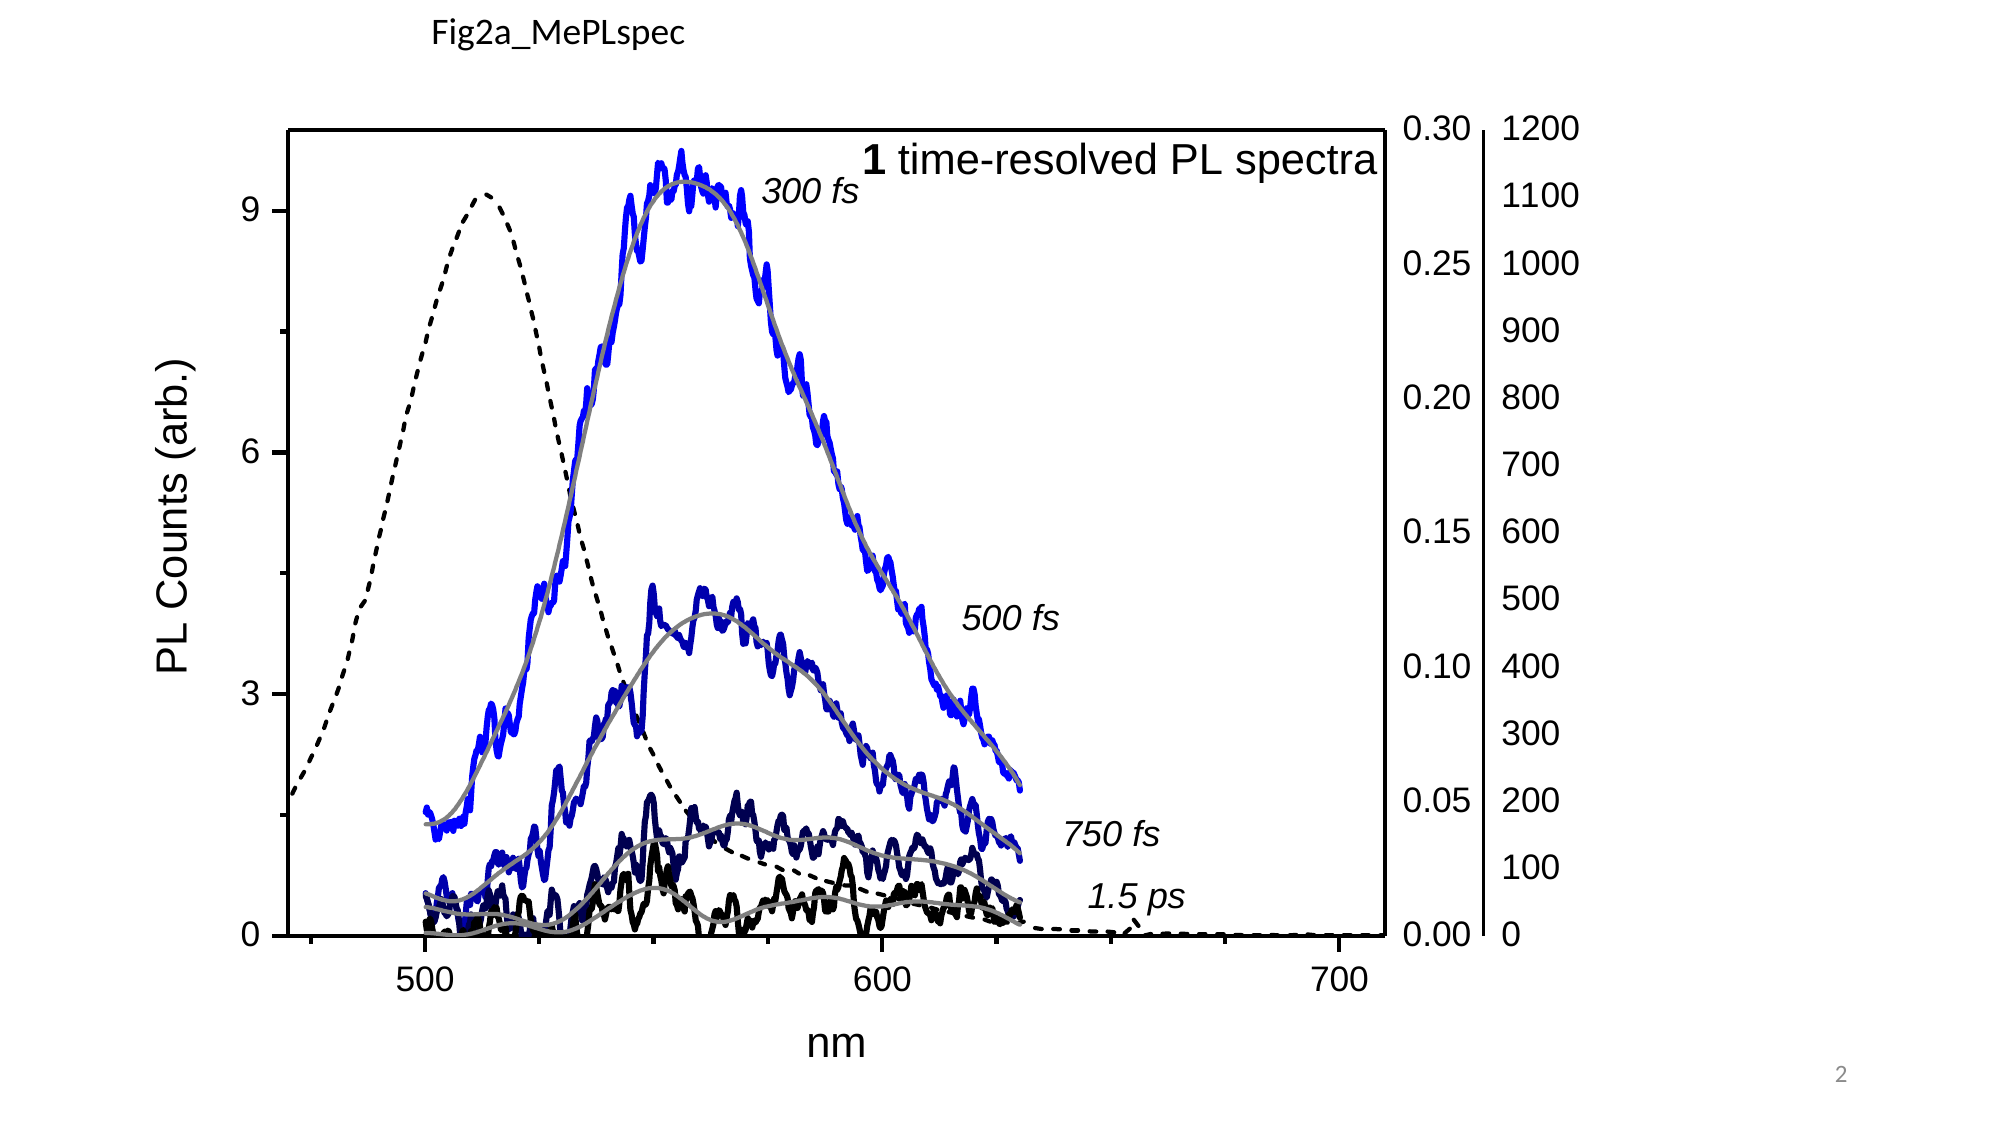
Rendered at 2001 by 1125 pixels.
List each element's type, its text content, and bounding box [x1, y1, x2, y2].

slide_number 2 [1610, 1042, 1863, 1103]
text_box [0, 0, 1610, 1125]
